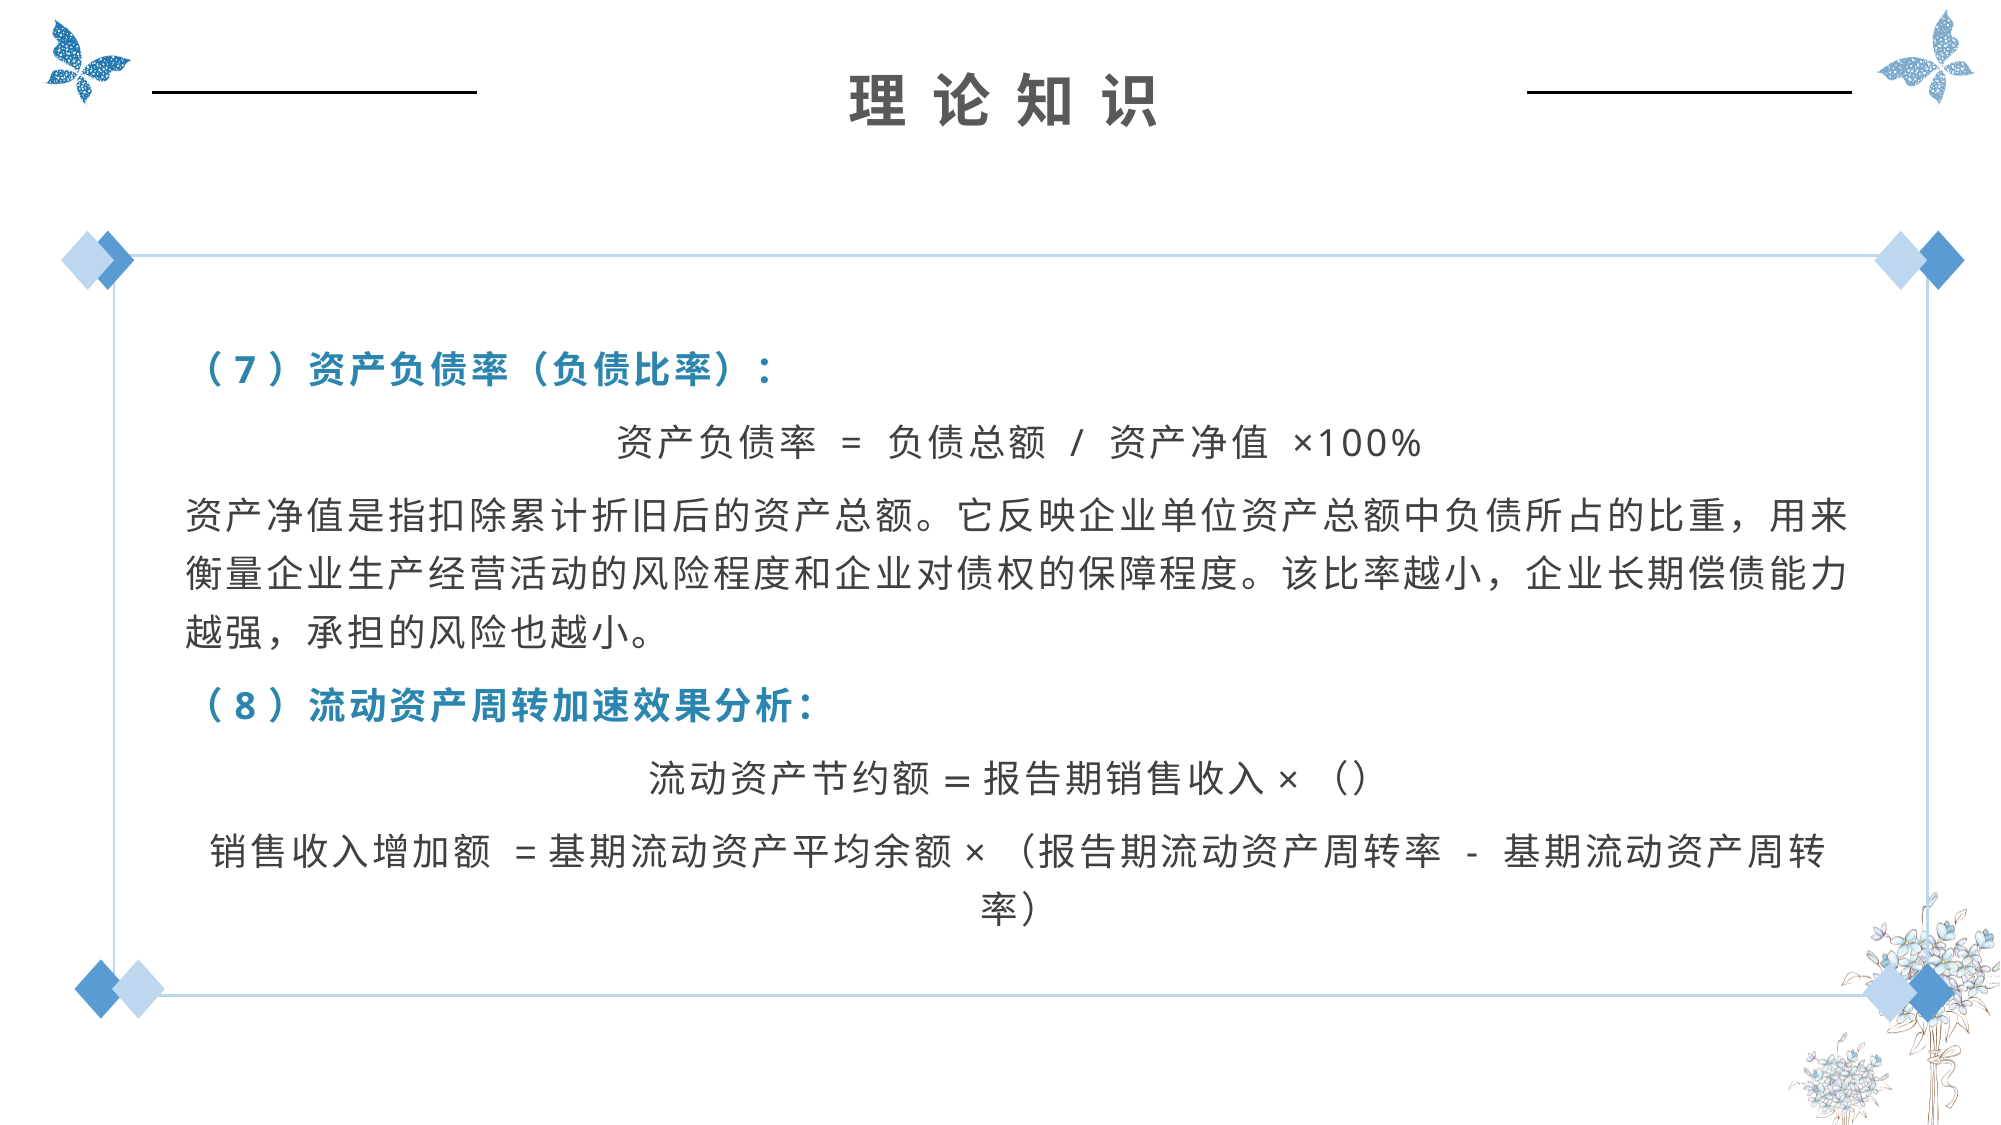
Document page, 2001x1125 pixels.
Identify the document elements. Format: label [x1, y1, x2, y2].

text_box [151, 55, 1852, 142]
text_box [61, 230, 1965, 1023]
picture [1788, 892, 2000, 1125]
